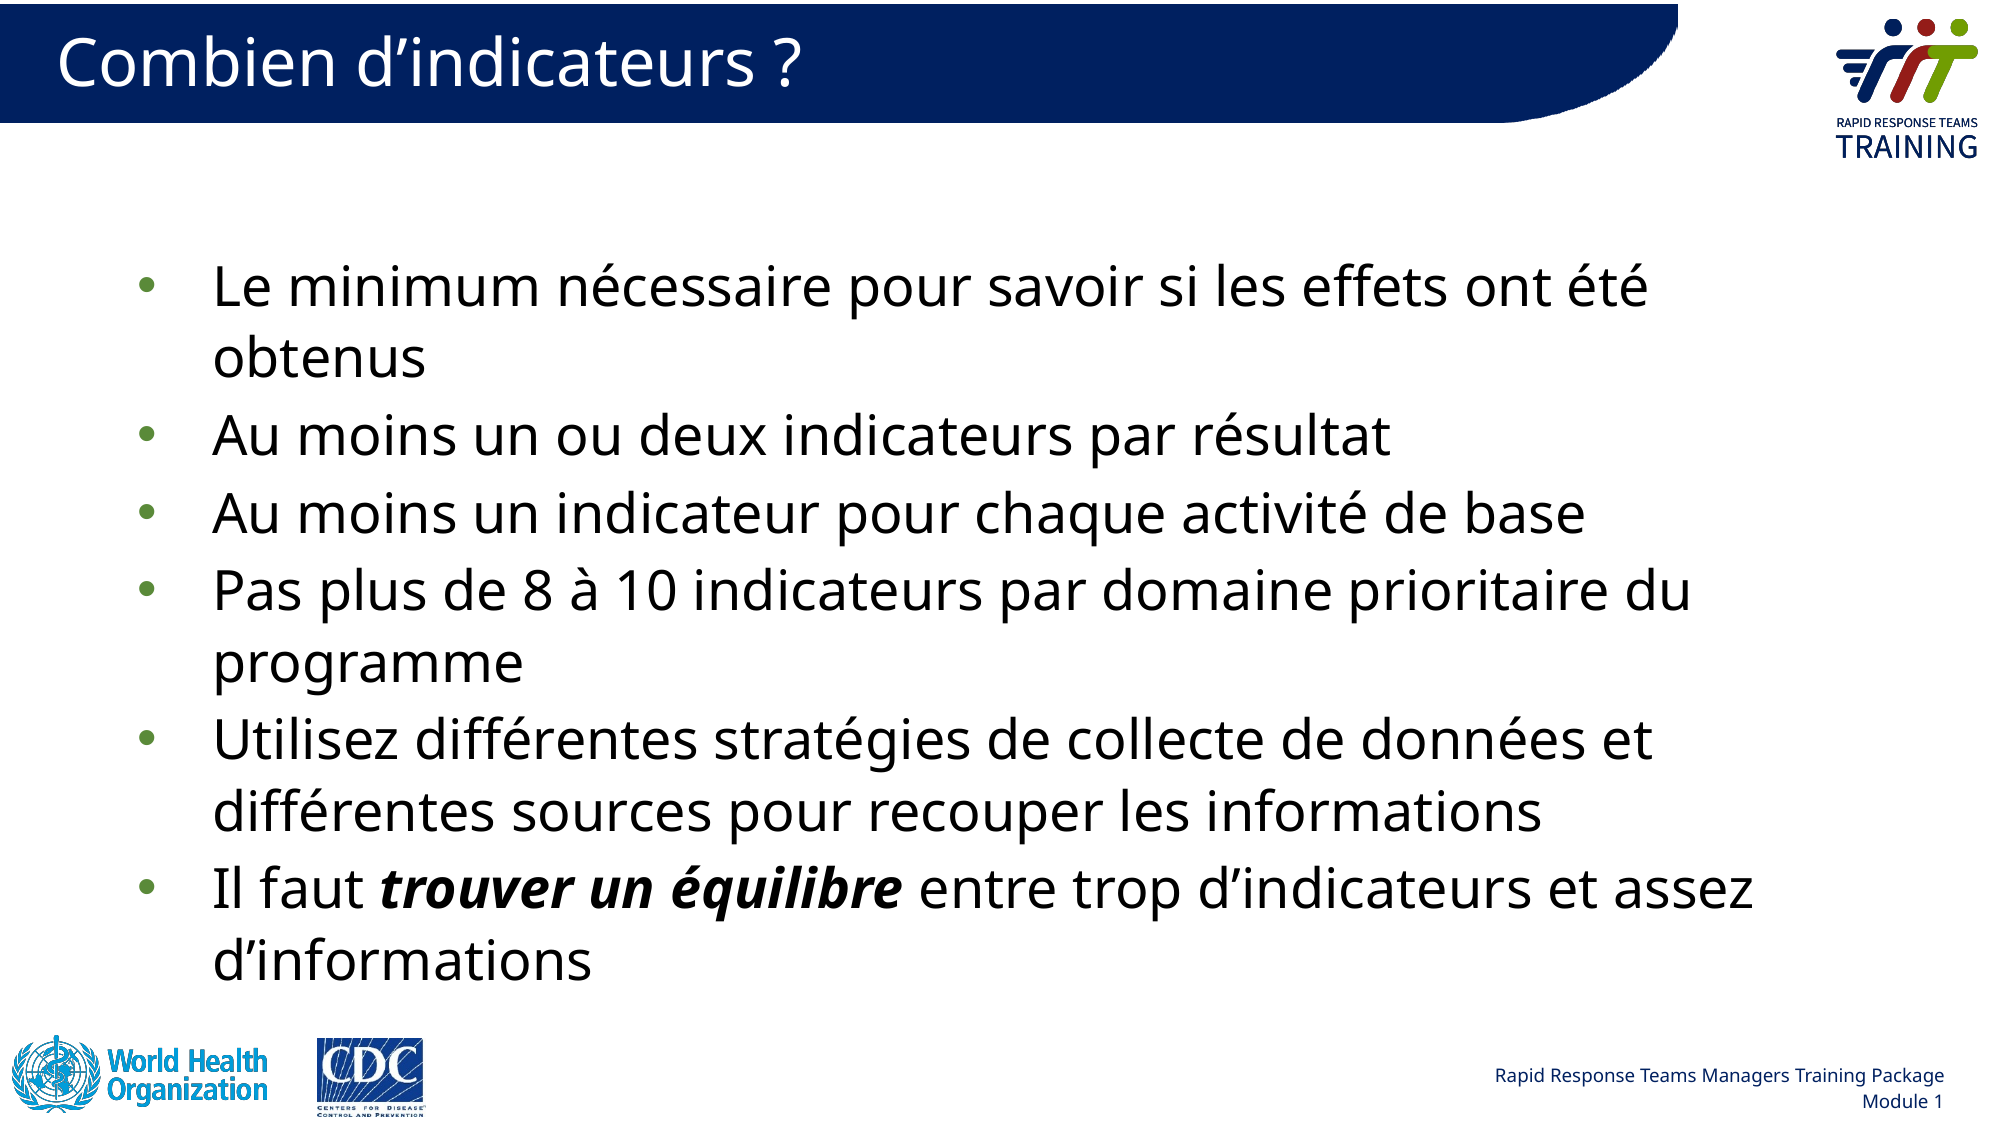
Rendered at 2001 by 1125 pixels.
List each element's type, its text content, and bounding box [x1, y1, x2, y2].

picture [0, 4, 1678, 123]
picture [40, 1062, 47, 1070]
picture [12, 1083, 48, 1113]
picture [59, 1035, 267, 1113]
picture [12, 1035, 54, 1068]
picture [46, 1056, 54, 1062]
picture [24, 1054, 36, 1087]
picture [1835, 19, 1978, 167]
picture [36, 1088, 78, 1105]
picture [30, 1083, 37, 1091]
picture [22, 1062, 26, 1077]
list Le minimum nécessaire pour savoir si les effets ont été obtenus Au moins un ou deux indicateurs par résultat Au moins un indicateur pour chaque activité de base Pas plus de 8 à 10 indicateurs par domaine prioritaire du programme Utilisez différentes stratégies de collecte de données et différentes sources pour recouper les informations Il faut trouver un équilibre entre trop d’indicateurs et assez d’informations [129, 238, 1806, 1003]
title Combien d’indicateurs ? [48, 11, 825, 119]
picture [317, 1038, 426, 1117]
picture [71, 1053, 90, 1091]
picture [50, 1108, 62, 1113]
picture [34, 1054, 43, 1078]
